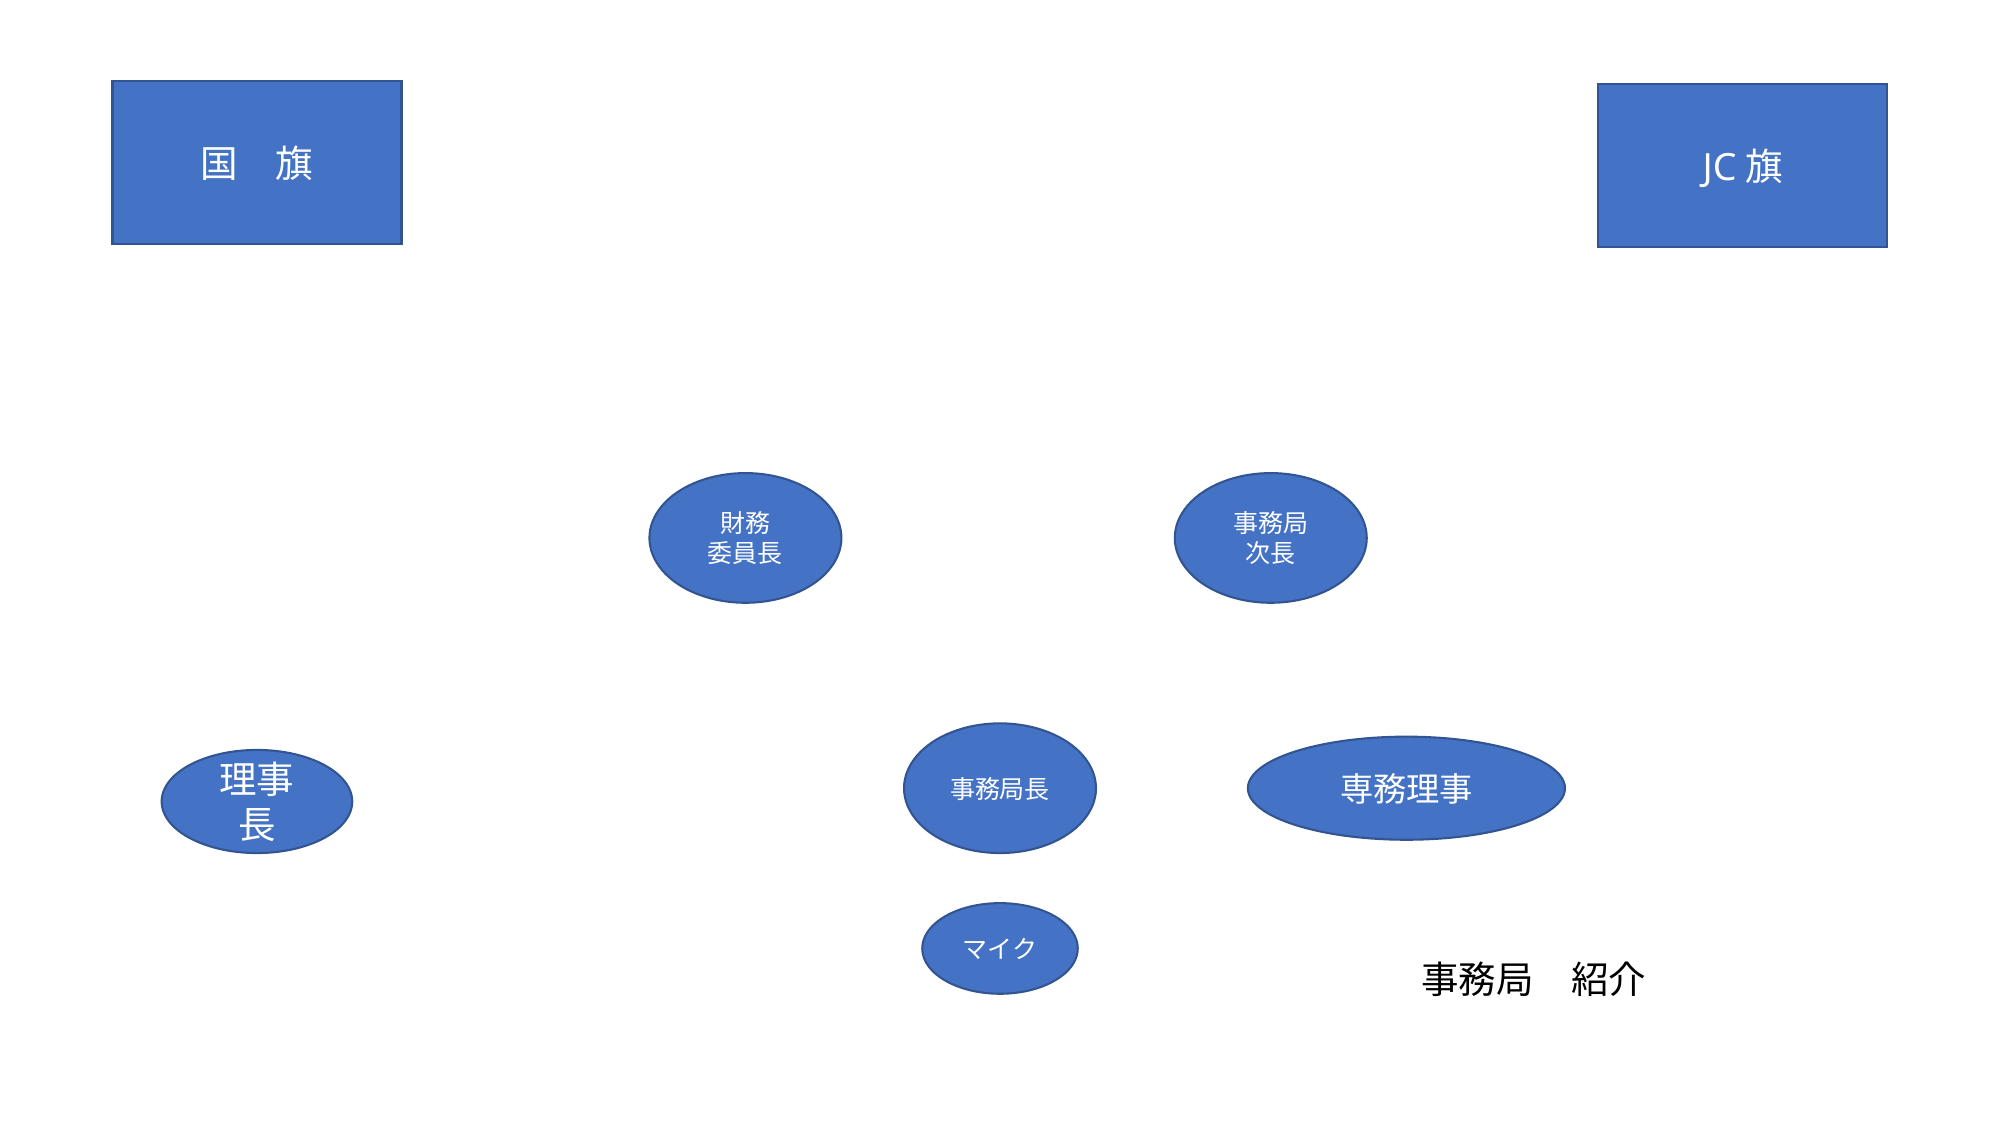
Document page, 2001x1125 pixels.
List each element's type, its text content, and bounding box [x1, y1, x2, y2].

text_box 事務局 紹介 [1406, 948, 1780, 1054]
text_box 事務局長 [902, 722, 1098, 855]
text_box 事務局 次長 [1173, 472, 1368, 604]
text_box 理事長 [160, 748, 354, 855]
text_box 専務理事 [1246, 735, 1567, 841]
text_box 国 旗 [111, 80, 403, 245]
text_box マイク [921, 902, 1079, 995]
text_box JC旗 [1597, 83, 1888, 248]
text_box 財務 委員長 [648, 472, 843, 604]
